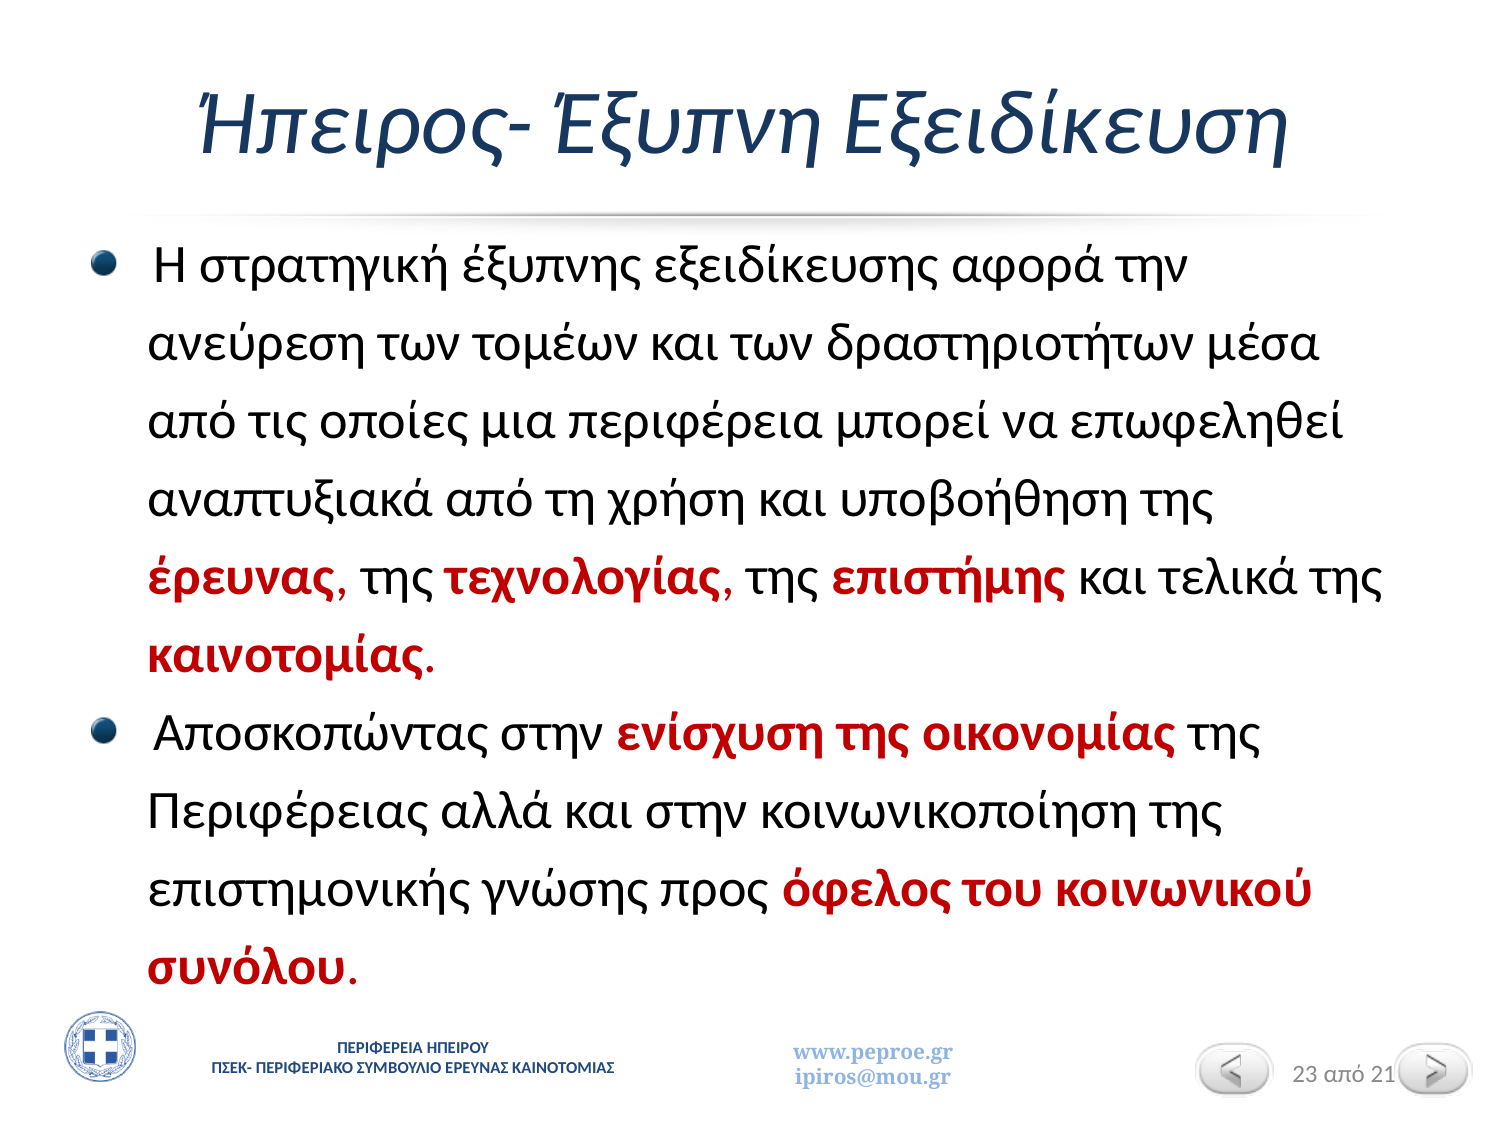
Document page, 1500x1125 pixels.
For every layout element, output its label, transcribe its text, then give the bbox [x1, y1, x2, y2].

picture [1195, 1031, 1274, 1110]
picture [1394, 1031, 1473, 1110]
text_box www.peproe.gr ipiros@mou.gr [691, 1031, 1055, 1096]
picture [0, 210, 1500, 280]
list Η στρατηγική έξυπνης εξειδίκευσης αφορά την ανεύρεση των τομέων και των δραστηριοτήτων μέσα από τις οποίες μια περιφέρεια μπορεί να επωφεληθεί αναπτυξιακά από τη χρήση και υποβοήθηση της έρευνας, της τεχνολογίας, της επιστήμης και τελικά της καινοτομίας. Αποσκοπώντας στην ενίσχυση της οικονομίας της Περιφέρειας αλλά και στην κοινωνικοποίηση της επιστημονικής γνώσης προς όφελος του κοινωνικού συνόλου. [76, 254, 1427, 988]
title Ήπειρος- Έξυπνη Εξειδίκευση [70, 23, 1421, 210]
picture [64, 1011, 136, 1082]
slide_number 23 από 21 [1277, 1042, 1389, 1103]
picture [91, 709, 154, 748]
text_box ΠΕΡΙΦΕΡΕΙΑ ΗΠΕΙΡΟΥ ΠΣΕΚ- ΠΕΡΙΦΕΡΙΑΚΟ ΣΥΜΒΟΥΛΙΟ ΕΡΕΥΝΑΣ ΚΑΙΝΟΤΟΜΙΑΣ [183, 1029, 644, 1104]
